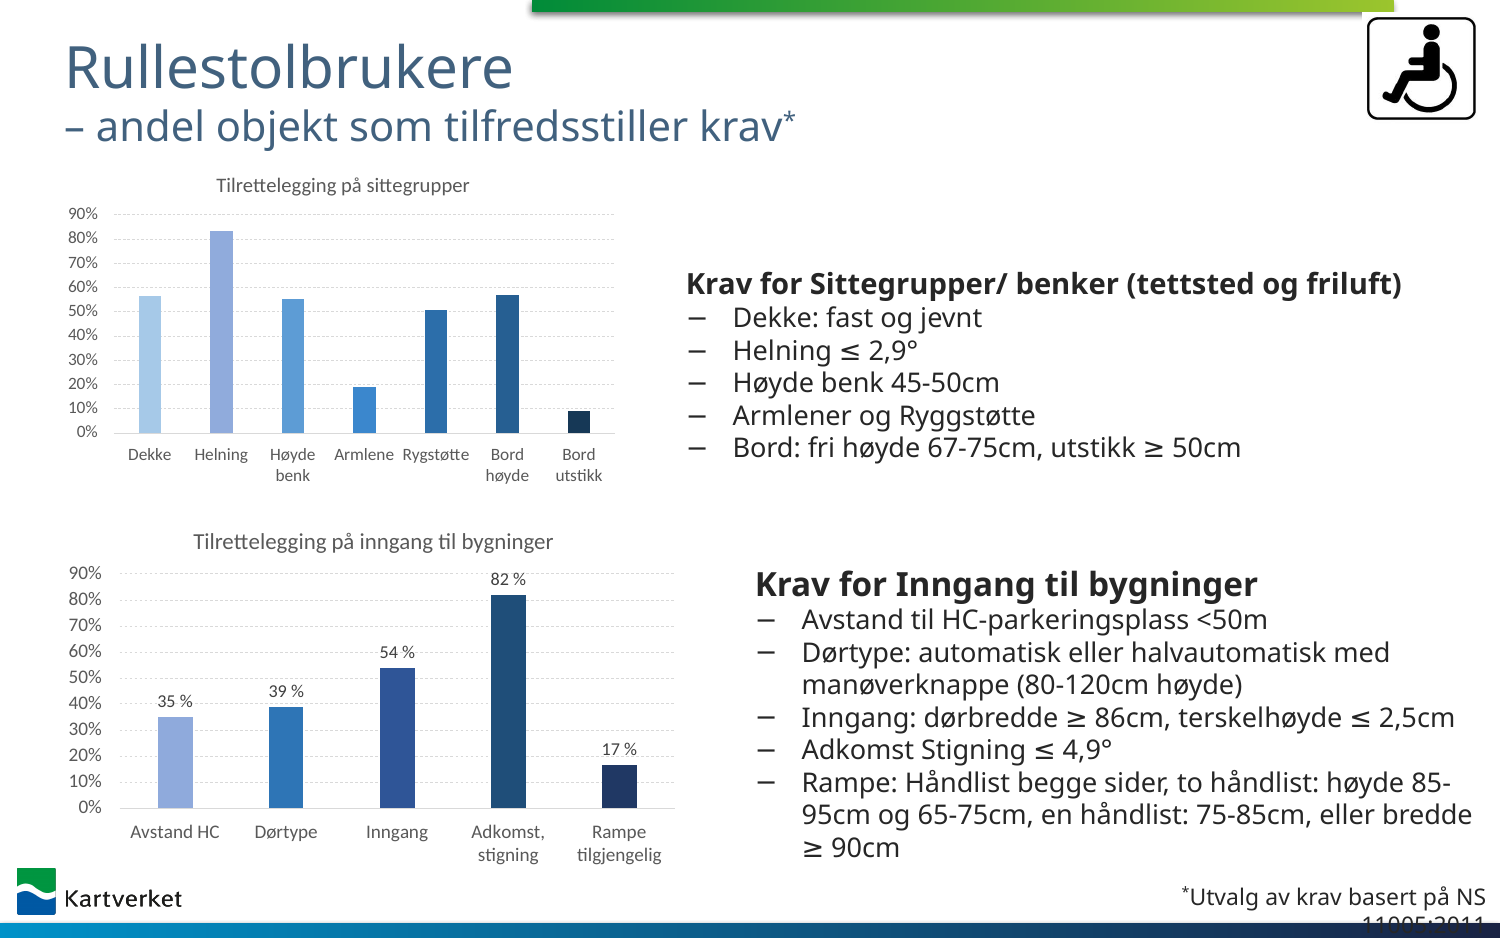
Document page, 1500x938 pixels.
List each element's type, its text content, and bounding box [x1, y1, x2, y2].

picture [62, 166, 625, 492]
text_box *Utvalg av krav basert på NS 11005:2011 [1068, 873, 1500, 938]
text_box Rullestolbrukere – andel objekt som tilfredsstiller krav* [49, 25, 1431, 158]
picture [62, 520, 686, 874]
text_box Krav for Inngang til bygninger Avstand til HC-parkeringsplass <50m Dørtype: automatisk eller halvautomatisk med manøverknappe (80-120cm høyde) Inngang: dørbredde ≥ 86cm, terskelhøyde ≤ 2,5cm Adkomst Stigning ≤ 4,9° Rampe: Håndlist begge sider, to håndlist: høyde 85-95cm og 65-75cm, en håndlist: 75-85cm, eller bredde ≥ 90cm [740, 555, 1491, 870]
picture [1362, 12, 1481, 126]
text_box Krav for Sittegrupper/ benker (tettsted og friluft) Dekke: fast og jevnt Helning ≤ 2,9° Høyde benk 45-50cm Armlener og Ryggstøtte Bord: fri høyde 67-75cm, utstikk ≥ 50cm [670, 258, 1418, 471]
